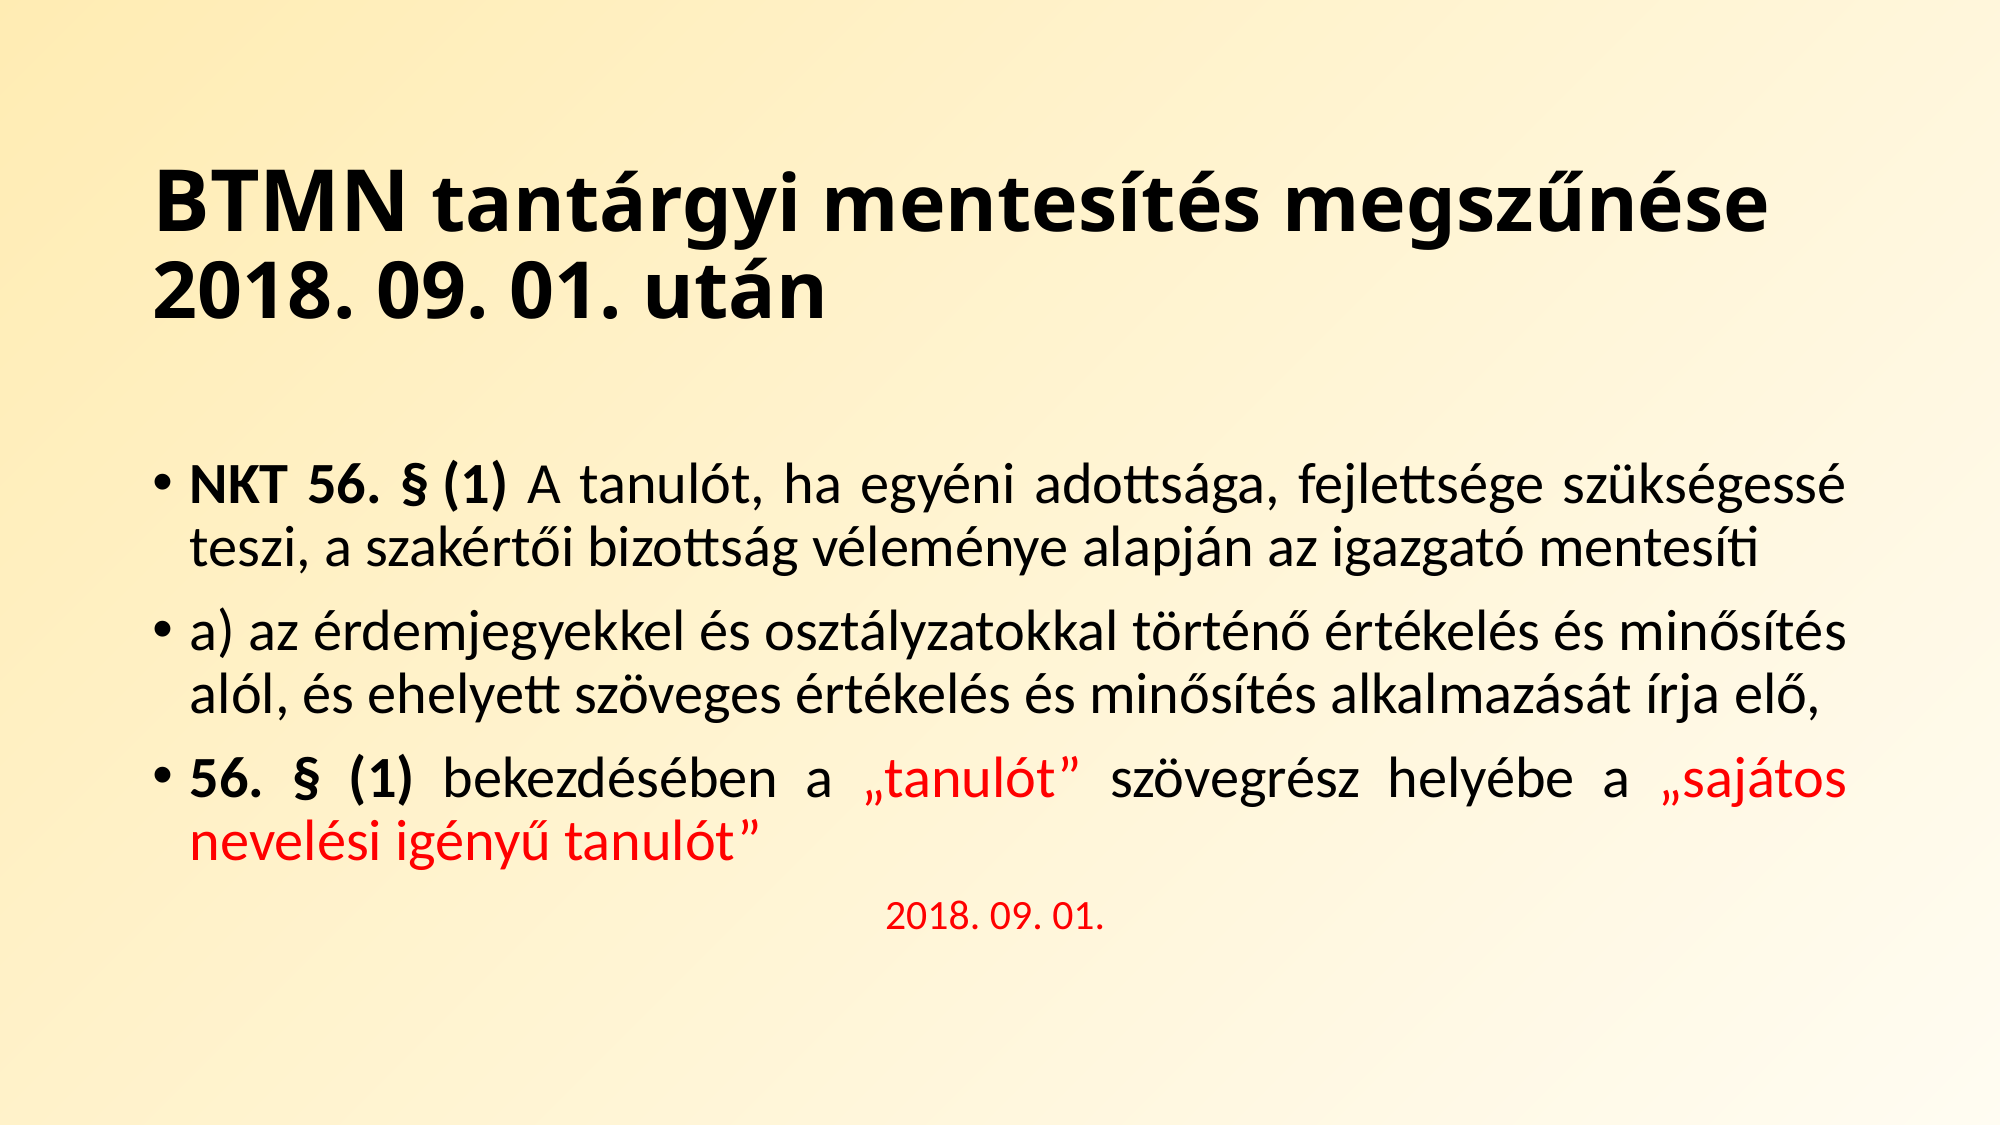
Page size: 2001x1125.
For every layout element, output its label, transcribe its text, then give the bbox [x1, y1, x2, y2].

title BTMN tantárgyi mentesítés megszűnése 2018. 09. 01. után [137, 138, 1863, 356]
list NKT 56. § (1) A tanulót, ha egyéni adottsága, fejlettsége szükségessé teszi, a szakértői bizottság véleménye alapján az igazgató mentesíti a) az érdemjegyekkel és osztályzatokkal történő értékelés és minősítés alól, és ehelyett szöveges értékelés és minősítés alkalmazását írja elő, 56. § (1) bekezdésében a „tanulót” szövegrész helyébe a „sajátos nevelési igényű tanulót” 2018. 09. 01. [137, 445, 1863, 1014]
